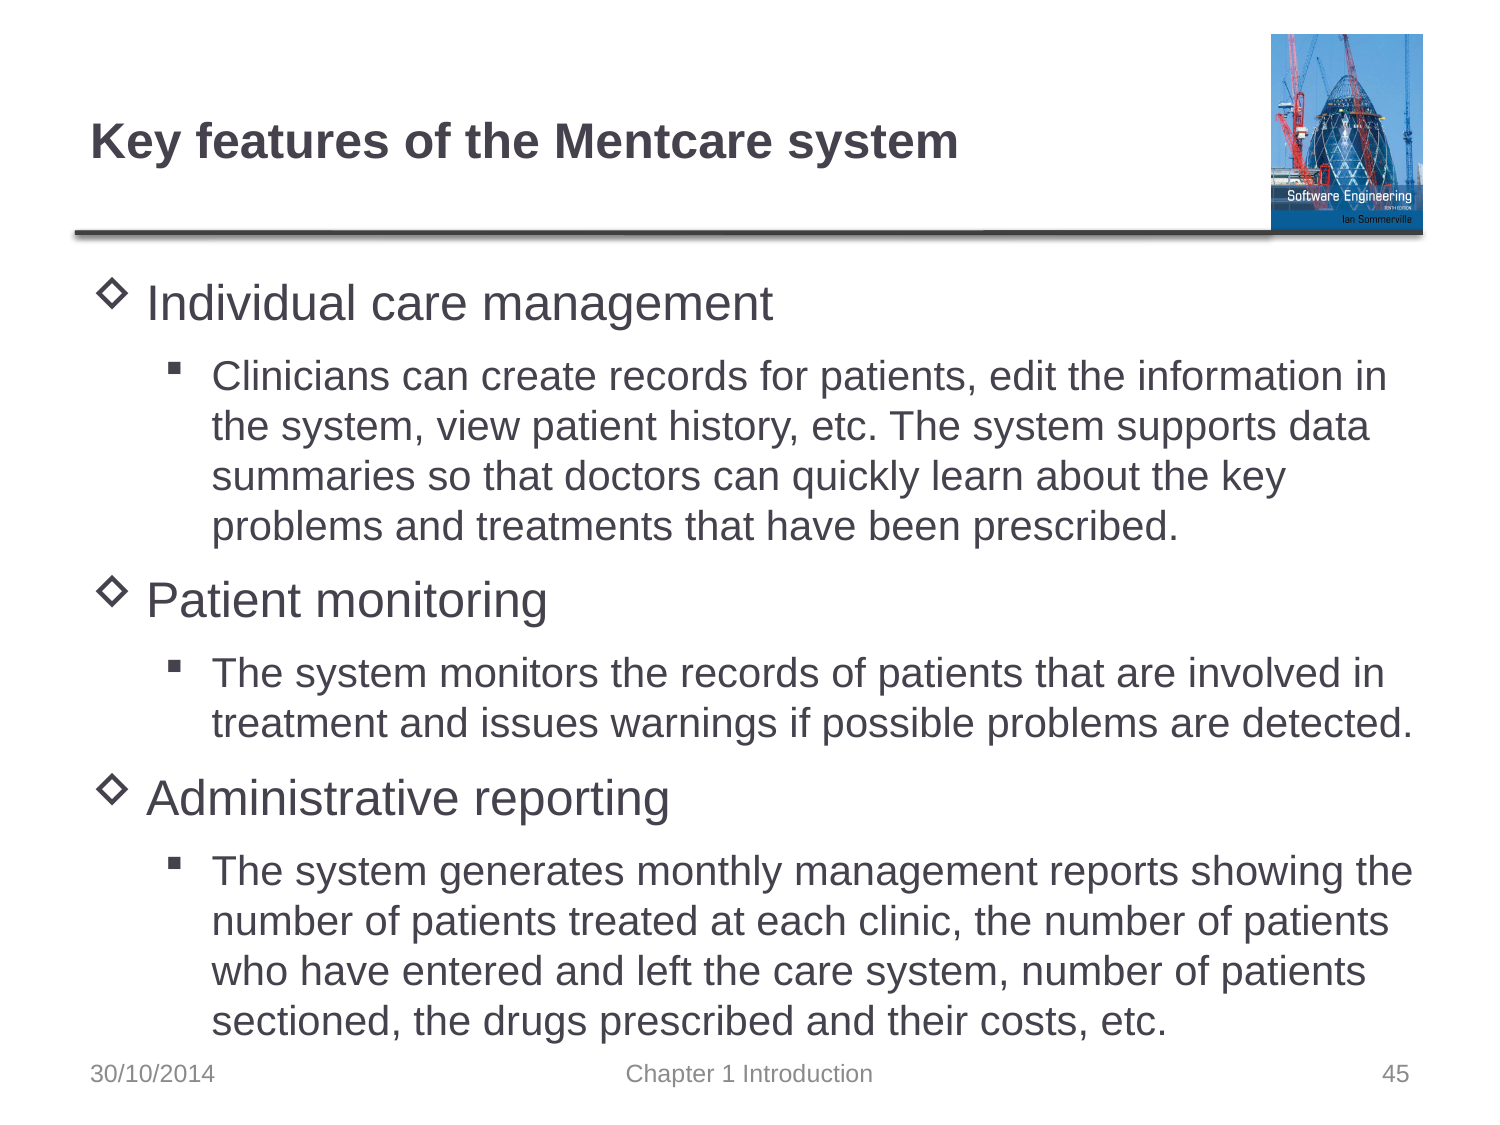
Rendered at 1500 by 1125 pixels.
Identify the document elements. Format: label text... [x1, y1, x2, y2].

list Individual care management Clinicians can create records for patients, edit the information in the system, view patient history, etc. The system supports data summaries so that doctors can quickly learn about the key problems and treatments that have been prescribed. Patient monitoring The system monitors the records of patients that are involved in treatment and issues warnings if possible problems are detected. Administrative reporting The system generates monthly management reports showing the number of patients treated at each clinic, the number of patients who have entered and left the care system, number of patients sectioned, the drugs prescribed and their costs, etc. [75, 262, 1466, 1005]
picture [1271, 34, 1423, 230]
footer Chapter 1 Introduction [512, 1042, 988, 1103]
title Key features of the Mentcare system [74, 44, 1272, 233]
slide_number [75, 1042, 425, 1103]
slide_number 45 [1074, 1042, 1425, 1103]
